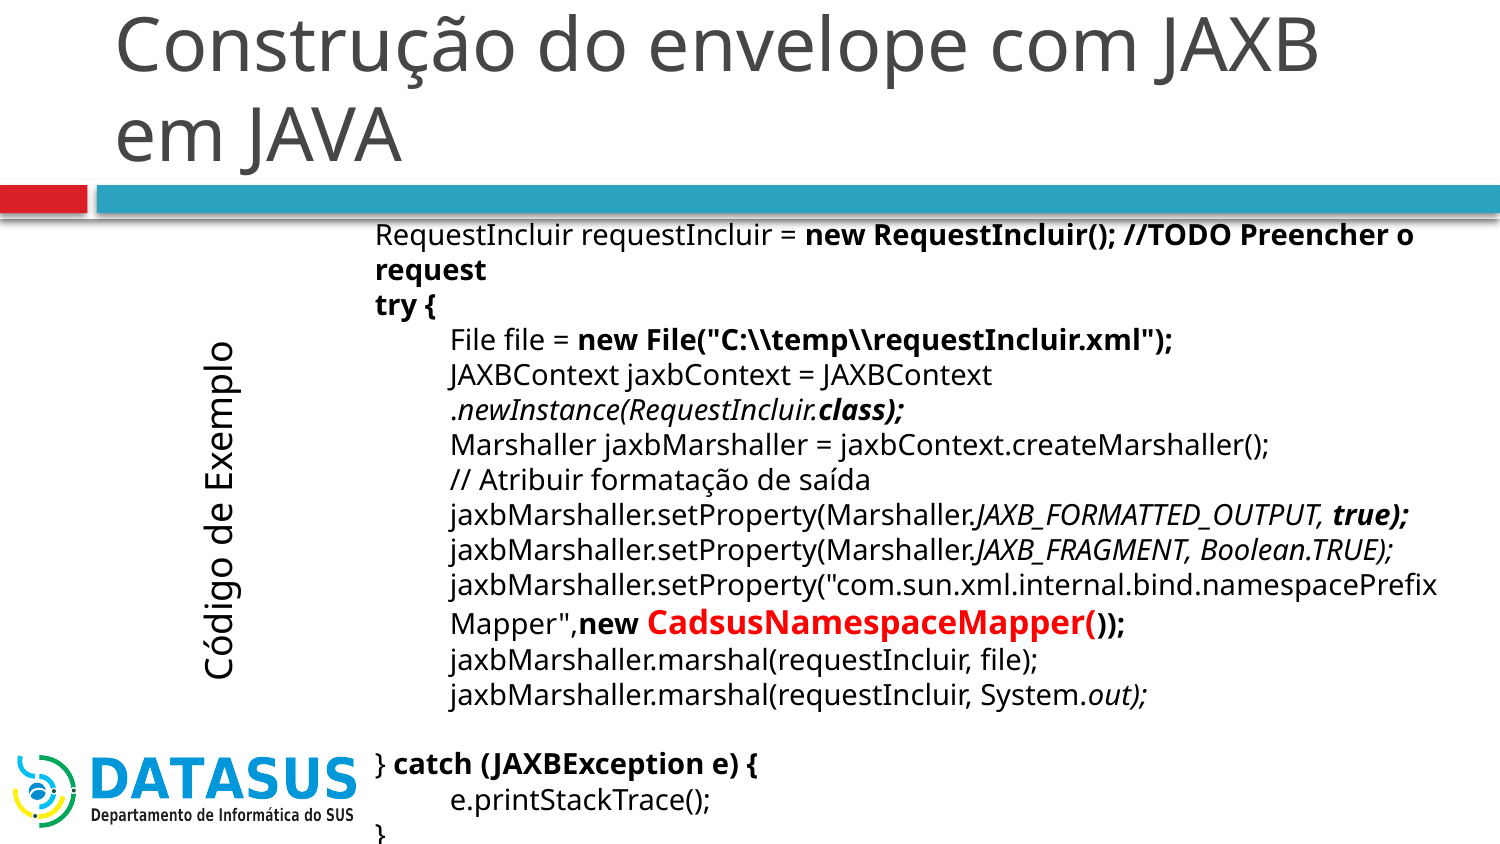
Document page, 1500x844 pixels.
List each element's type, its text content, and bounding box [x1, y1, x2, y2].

text_box RequestIncluir requestIncluir = new RequestIncluir(); //TODO Preencher o request try { File file = new File("C:\\temp\\requestIncluir.xml"); JAXBContext jaxbContext = JAXBContext .newInstance(RequestIncluir.class); Marshaller jaxbMarshaller = jaxbContext.createMarshaller(); // Atribuir formatação de saída jaxbMarshaller.setProperty(Marshaller.JAXB_FORMATTED_OUTPUT, true); jaxbMarshaller.setProperty(Marshaller.JAXB_FRAGMENT, Boolean.TRUE); jaxbMarshaller.setProperty("com.sun.xml.internal.bind.namespacePrefixMapper",new CadsusNamespaceMapper()); jaxbMarshaller.marshal(requestIncluir, file); jaxbMarshaller.marshal(requestIncluir, System.out); } catch (JAXBException e) { e.printStackTrace(); } [360, 209, 1459, 844]
title Construção do envelope com JAXB em JAVA [99, 19, 1438, 185]
text_box Código de Exemplo [187, 326, 247, 697]
picture [13, 755, 356, 828]
